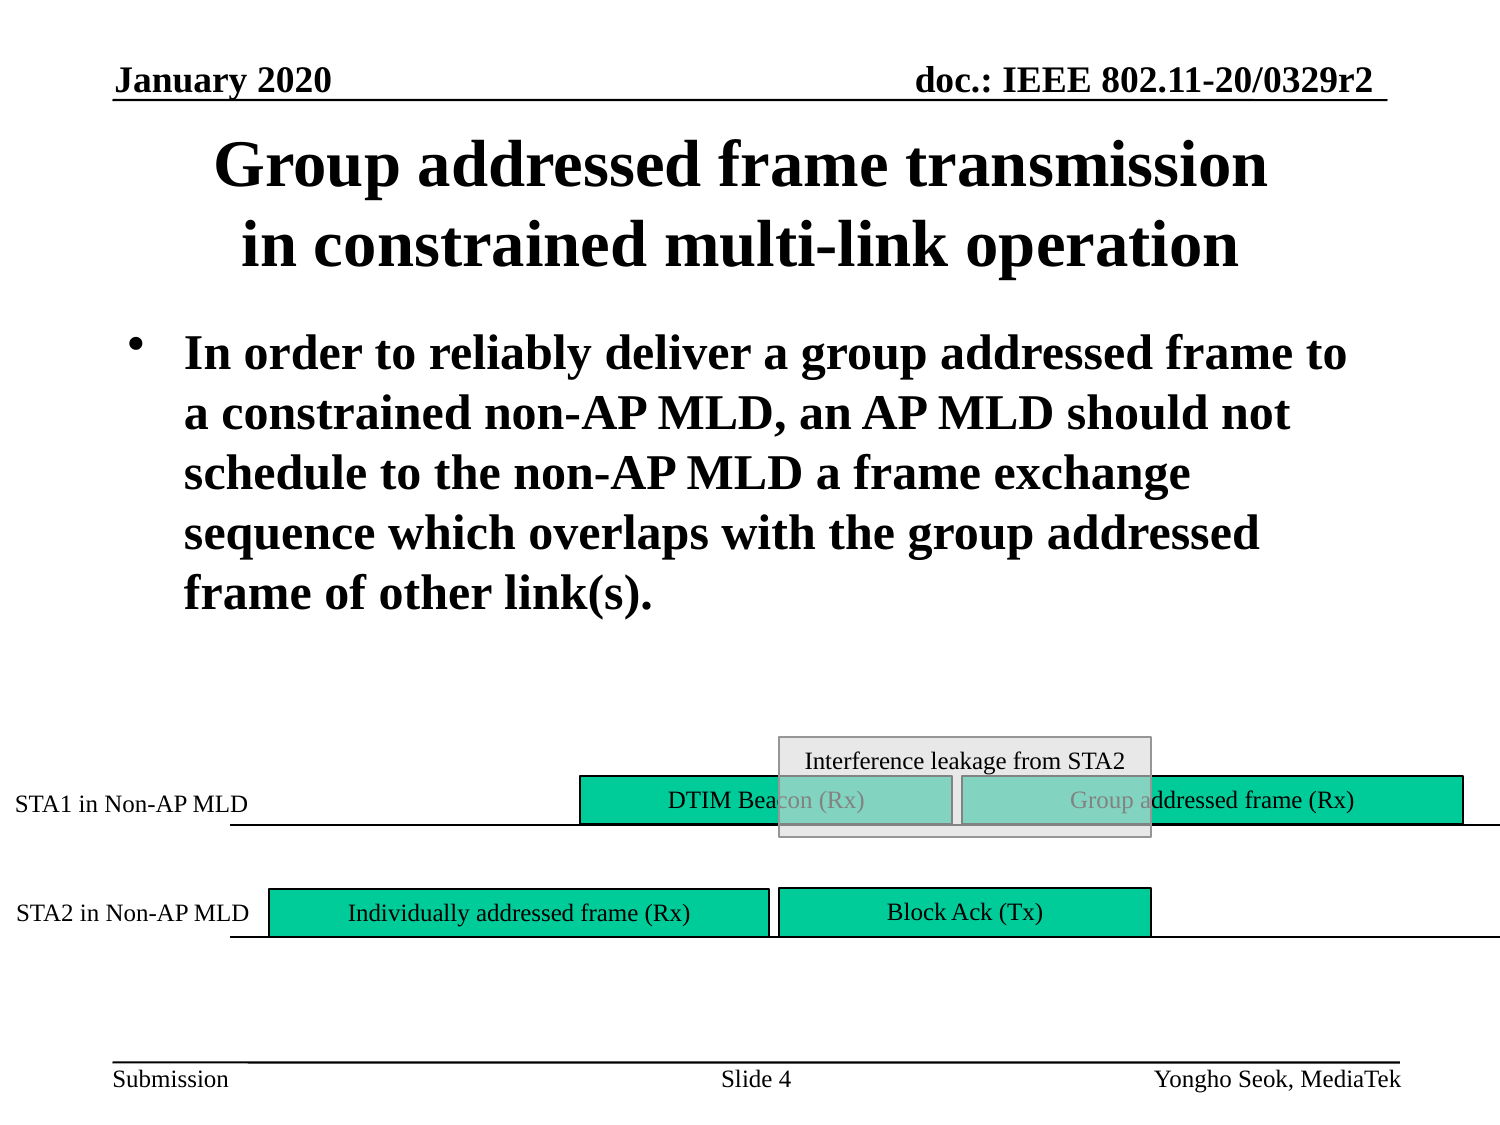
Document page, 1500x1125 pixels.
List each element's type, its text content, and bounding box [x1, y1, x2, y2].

text_box STA1 in Non-AP MLD [0, 779, 275, 825]
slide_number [114, 54, 335, 101]
footer Yongho Seok, MediaTek [1150, 1061, 1402, 1093]
list In order to reliably deliver a group addressed frame to a constrained non-AP MLD, an AP MLD should not schedule to the non-AP MLD a frame exchange sequence which overlaps with the group addressed frame of other link(s). [112, 825, 1388, 988]
text_box Interference leakage from STA2 [778, 737, 1151, 824]
text_box Block Ack (Tx) [778, 888, 1151, 936]
text_box DTIM Beacon (Rx) [580, 775, 778, 824]
text_box Interference leakage from STA2 [778, 834, 1151, 838]
list In order to reliably deliver a group addressed frame to a constrained non-AP MLD, an AP MLD should not schedule to the non-AP MLD a frame exchange sequence which overlaps with the group addressed frame of other link(s). [112, 312, 1388, 824]
title Group addressed frame transmission in constrained multi-link operation [0, 112, 1500, 288]
slide_number Slide 4 [712, 1061, 800, 1093]
text_box Group addressed frame (Rx) [1151, 775, 1463, 824]
text_box STA2 in Non-AP MLD [1, 888, 265, 934]
text_box Individually addressed frame (Rx) [269, 889, 770, 936]
